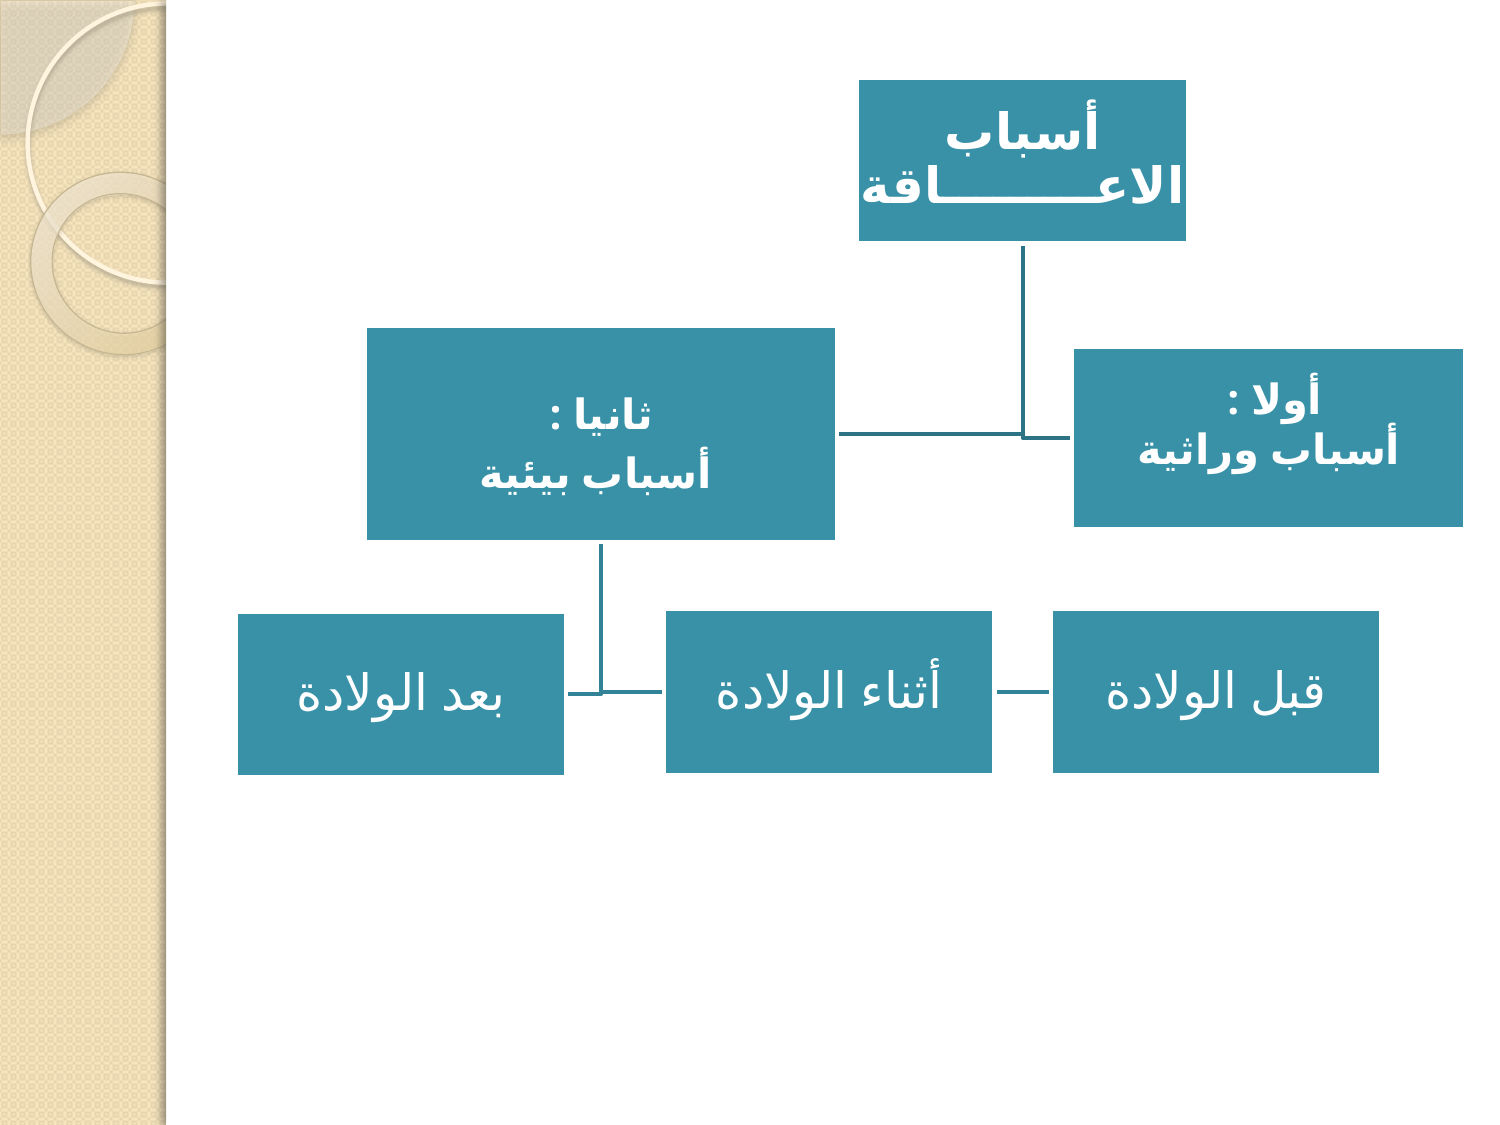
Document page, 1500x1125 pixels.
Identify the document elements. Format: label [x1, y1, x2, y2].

list [235, 77, 1466, 1026]
